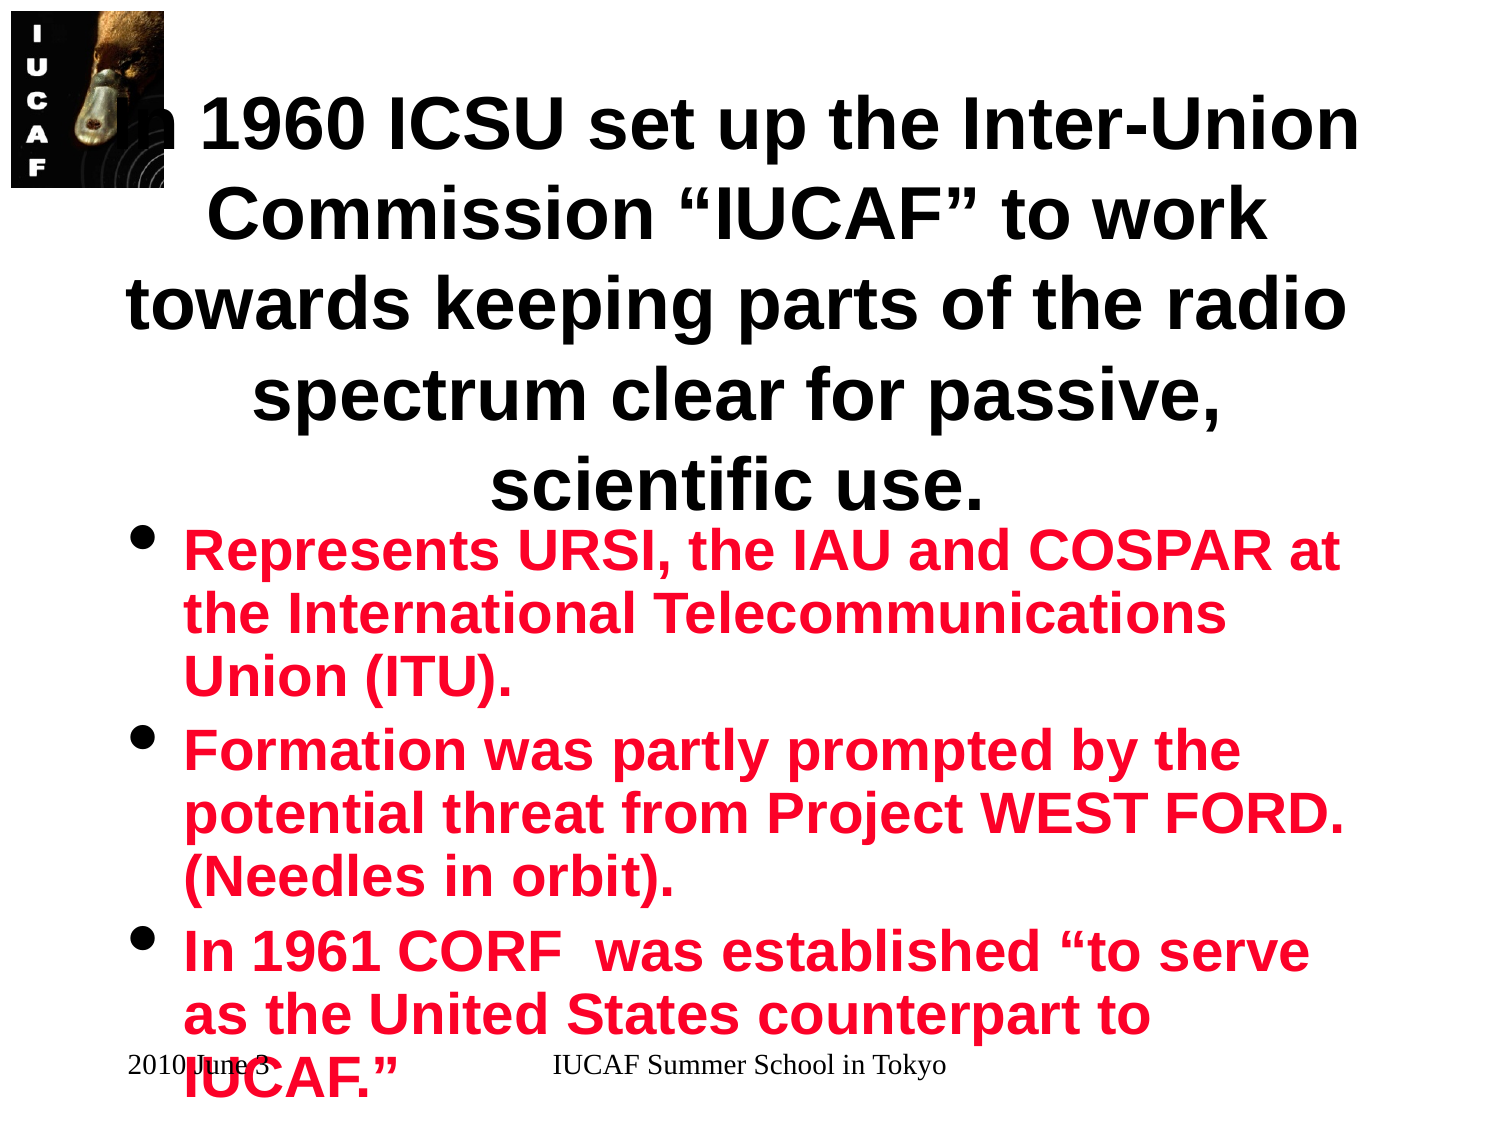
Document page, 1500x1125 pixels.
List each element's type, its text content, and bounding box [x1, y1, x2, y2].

picture [11, 11, 164, 188]
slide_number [112, 1024, 426, 1101]
title In 1960 ICSU set up the Inter-Union Commission “IUCAF” to work towards keeping parts of the radio spectrum clear for passive, scientific use. [87, 99, 1388, 501]
list Represents URSI, the IAU and COSPAR at the International Telecommunications Union (ITU). Formation was partly prompted by the potential threat from Project WEST FORD. (Needles in orbit). In 1961 CORF was established “to serve as the United States counterpart to IUCAF.” [112, 512, 1388, 1001]
footer IUCAF Summer School in Tokyo [512, 1024, 988, 1101]
